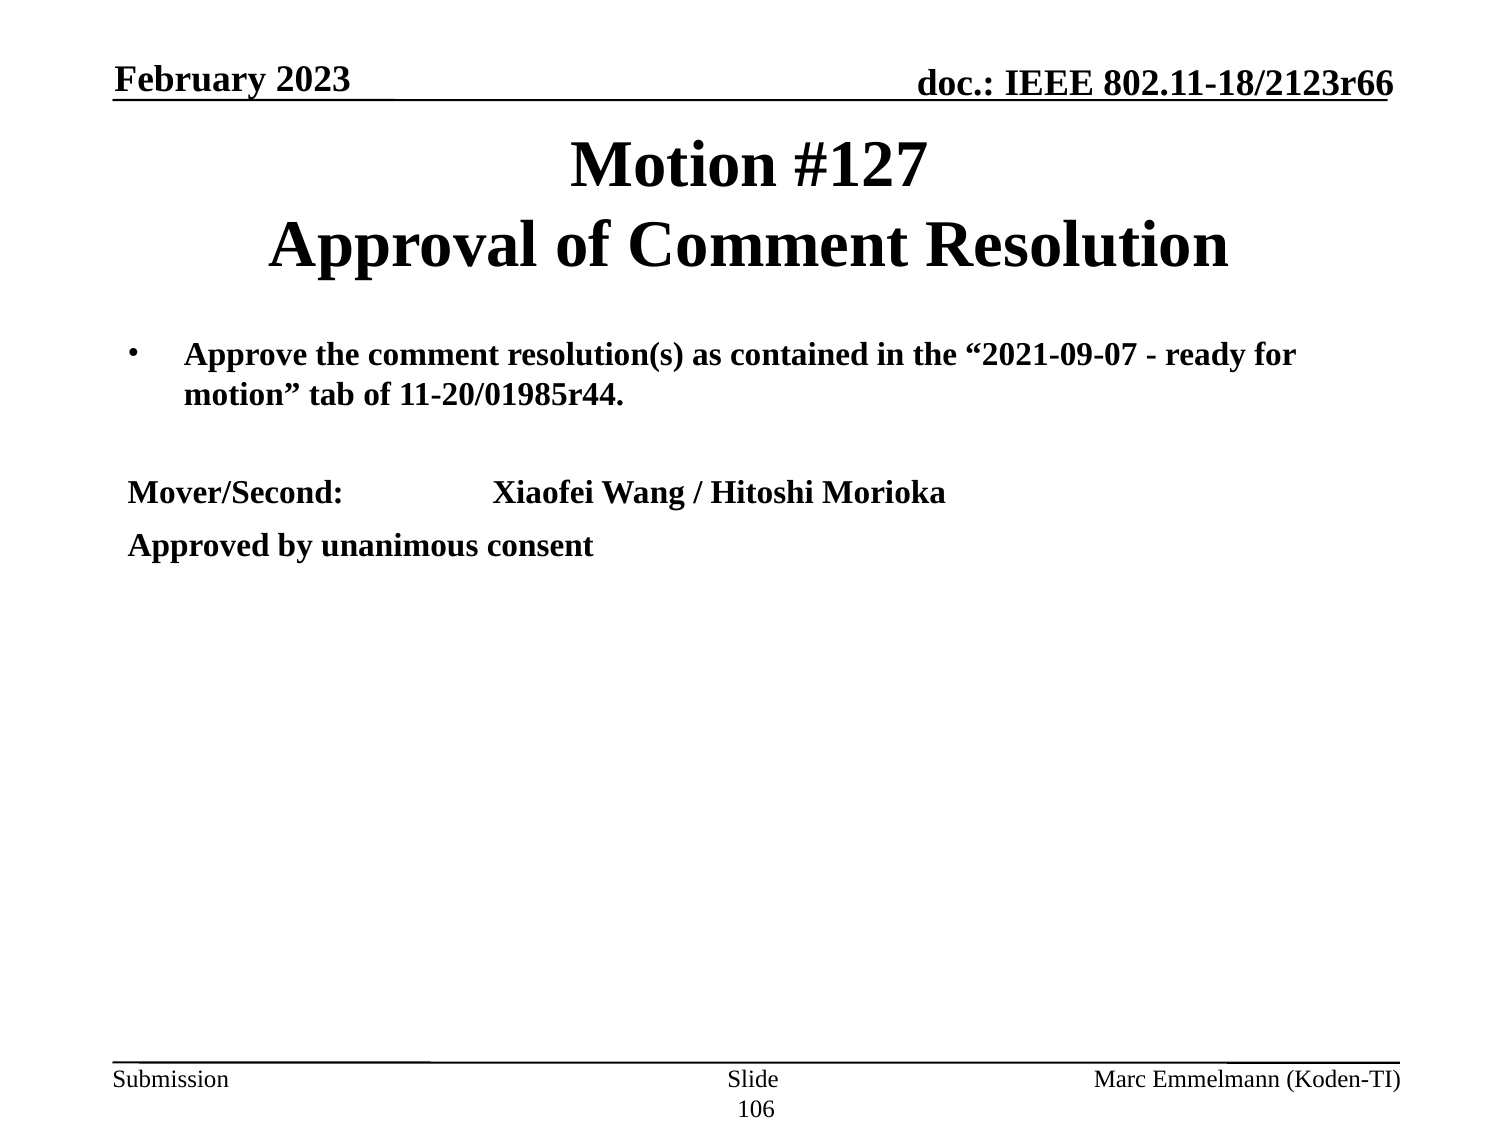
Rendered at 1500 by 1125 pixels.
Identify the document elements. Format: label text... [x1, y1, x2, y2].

footer Marc Emmelmann (Koden-TI) [878, 1061, 1402, 1093]
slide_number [114, 54, 423, 100]
title Motion #127 Approval of Comment Resolution [112, 112, 1388, 288]
list Approve the comment resolution(s) as contained in the “2021-09-07 - ready for motion” tab of 11-20/01985r44. Mover/Second: Xiaofei Wang / Hitoshi Morioka Approved by unanimous consent [112, 324, 1388, 1000]
slide_number Slide 106 [712, 1061, 800, 1123]
